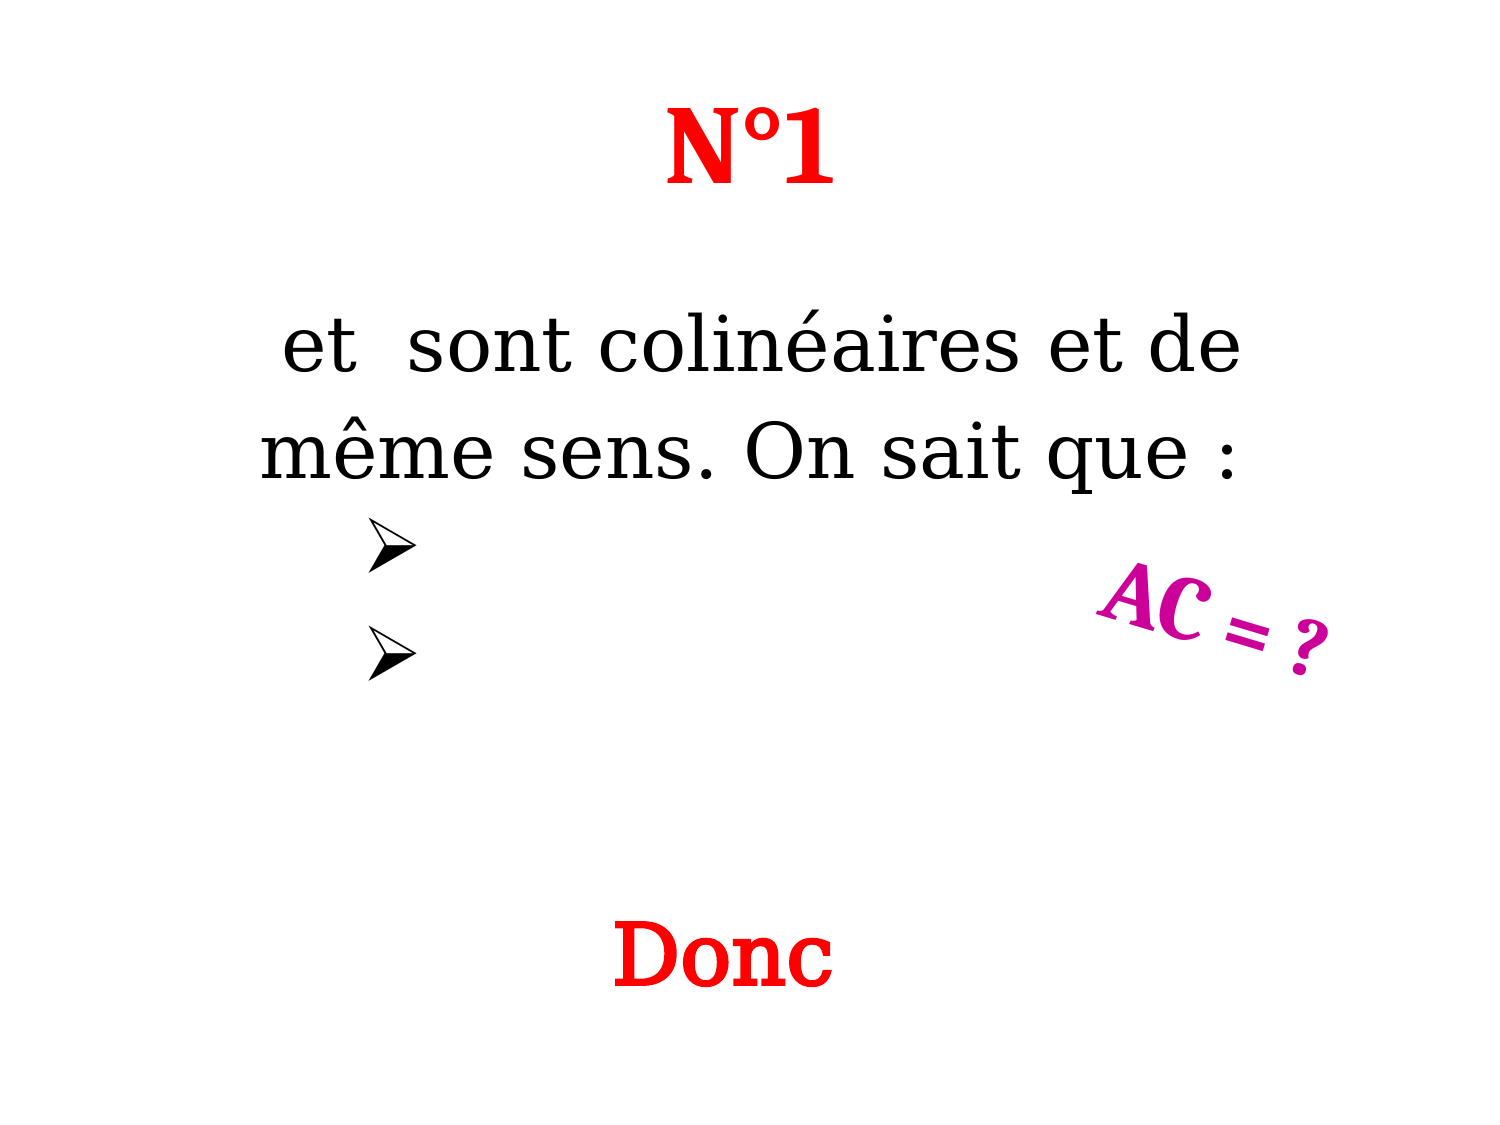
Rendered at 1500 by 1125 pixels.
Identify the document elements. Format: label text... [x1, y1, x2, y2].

text_box AC = ? [1036, 503, 1400, 722]
text_box N°1 [0, 63, 1500, 214]
